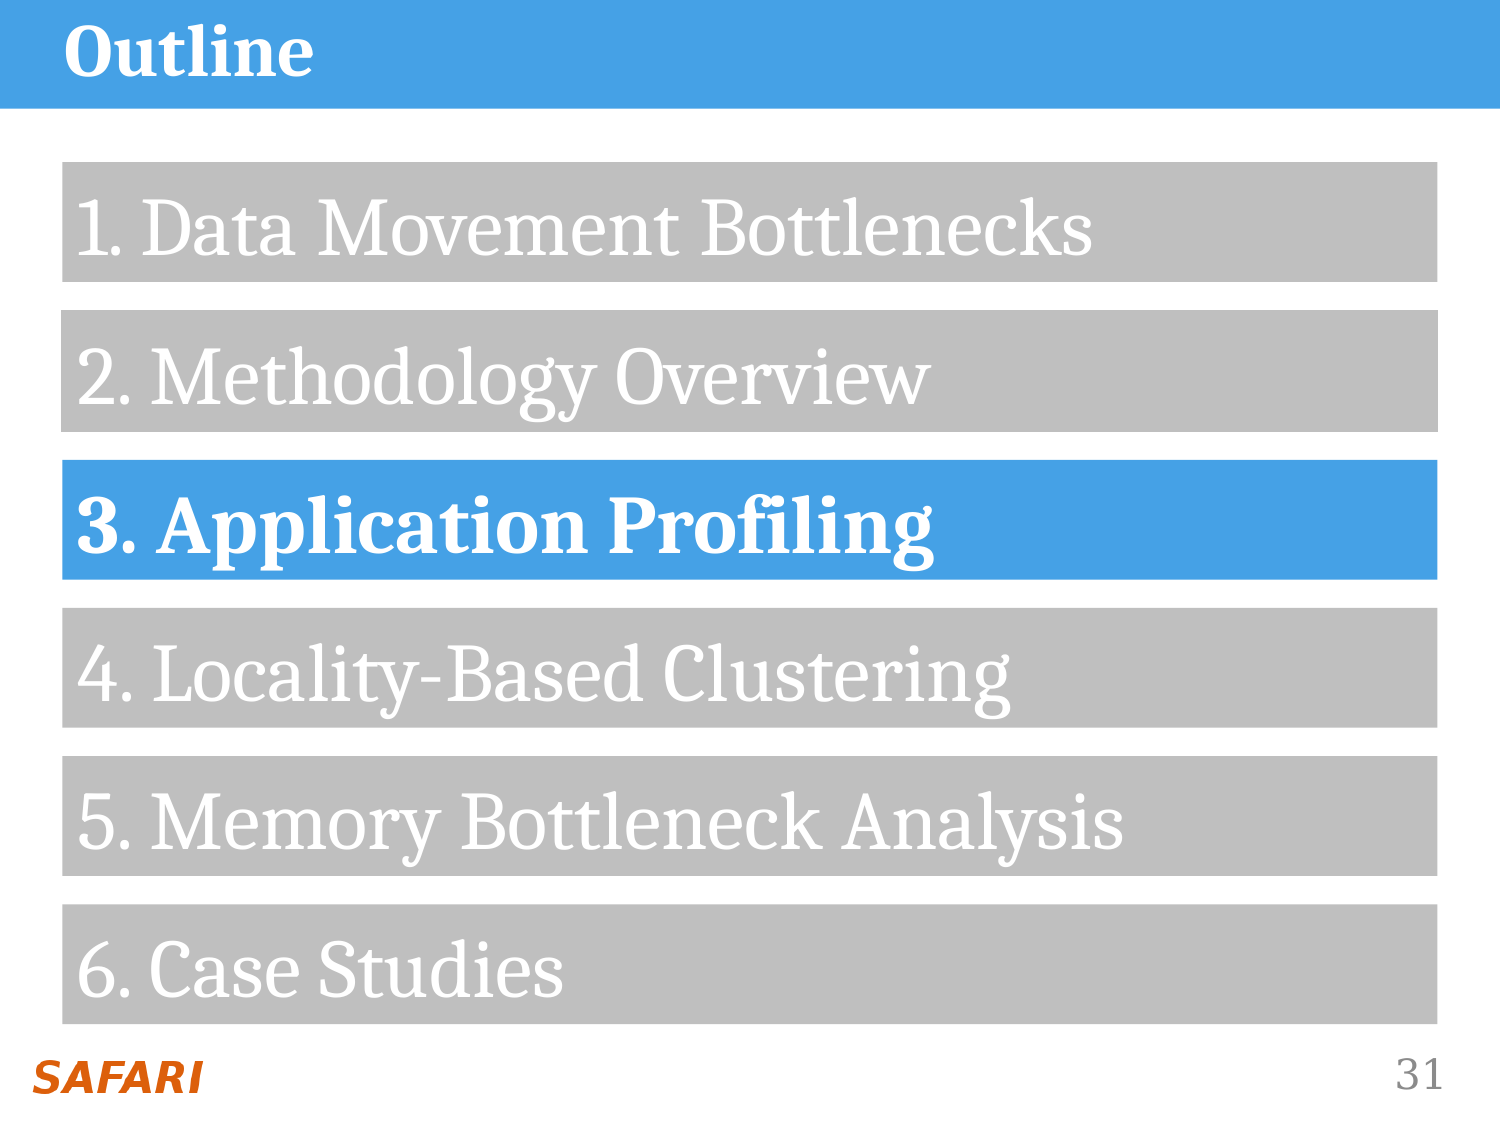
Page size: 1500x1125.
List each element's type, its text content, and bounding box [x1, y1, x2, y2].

picture [31, 1051, 209, 1104]
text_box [62, 162, 1438, 1025]
title Outline [50, 4, 1400, 150]
text_box 31 [1299, 1042, 1463, 1103]
